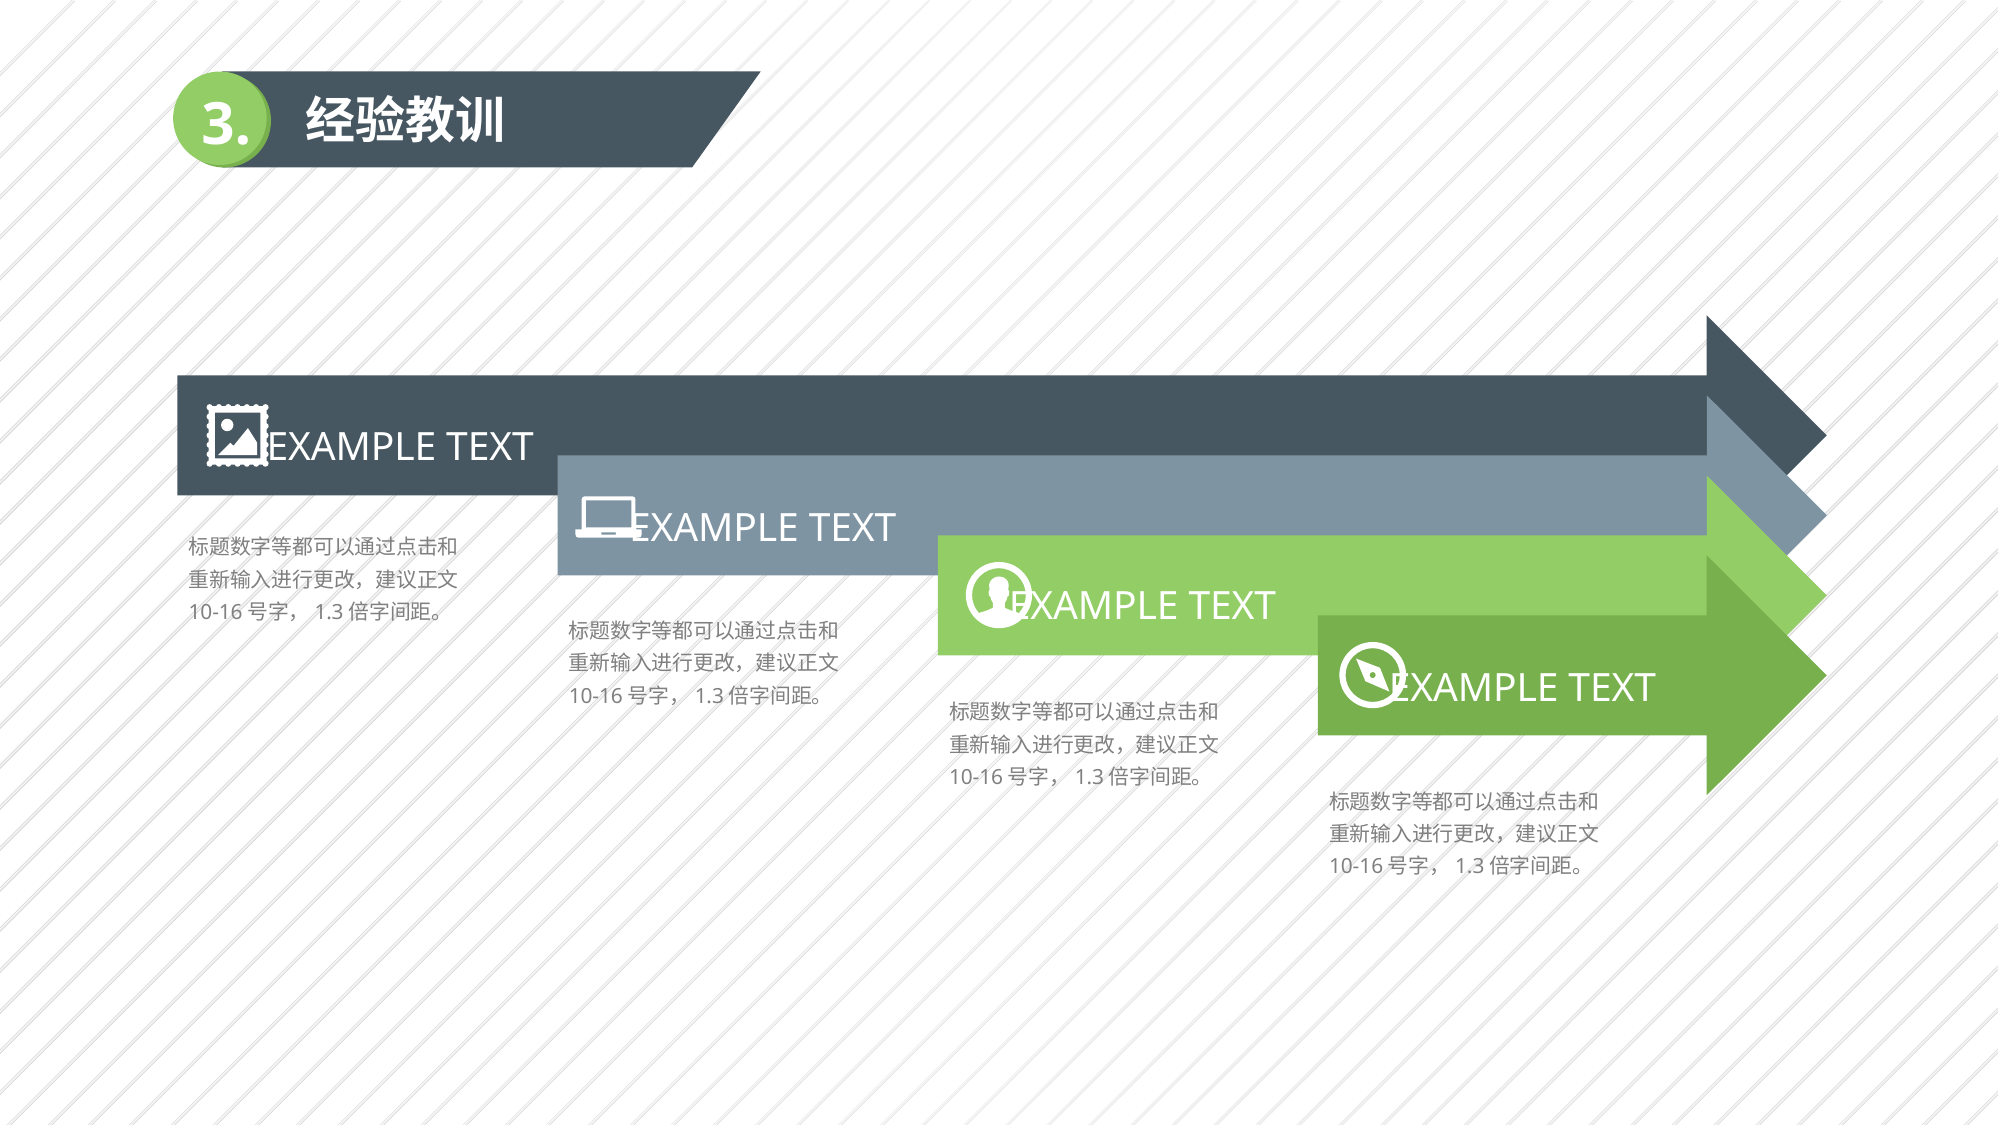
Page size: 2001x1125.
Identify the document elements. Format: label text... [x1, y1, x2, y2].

text_box 标题数字等都可以通过点击和重新输入进行更改，建议正文10-16号字，1.3倍字间距。 [177, 521, 481, 630]
text_box [937, 635, 1317, 656]
text_box EXAMPLE TEXT [558, 472, 967, 557]
text_box EXAMPLE TEXT [1317, 631, 1727, 717]
text_box [1317, 555, 1827, 796]
text_box 标题数字等都可以通过点击和重新输入进行更改，建议正文10-16号字，1.3倍字间距。 [1317, 775, 1621, 884]
text_box [557, 476, 937, 576]
text_box EXAMPLE TEXT [195, 390, 605, 476]
text_box [605, 395, 1827, 555]
text_box EXAMPLE TEXT [937, 550, 1347, 635]
text_box 标题数字等都可以通过点击和重新输入进行更改，建议正文10-16号字，1.3倍字间距。 [937, 685, 1241, 795]
picture [0, 0, 1998, 1125]
text_box 标题数字等都可以通过点击和重新输入进行更改，建议正文10-16号字，1.3倍字间距。 [557, 604, 861, 713]
text_box [967, 475, 1827, 635]
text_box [173, 71, 761, 168]
text_box [177, 315, 1827, 496]
